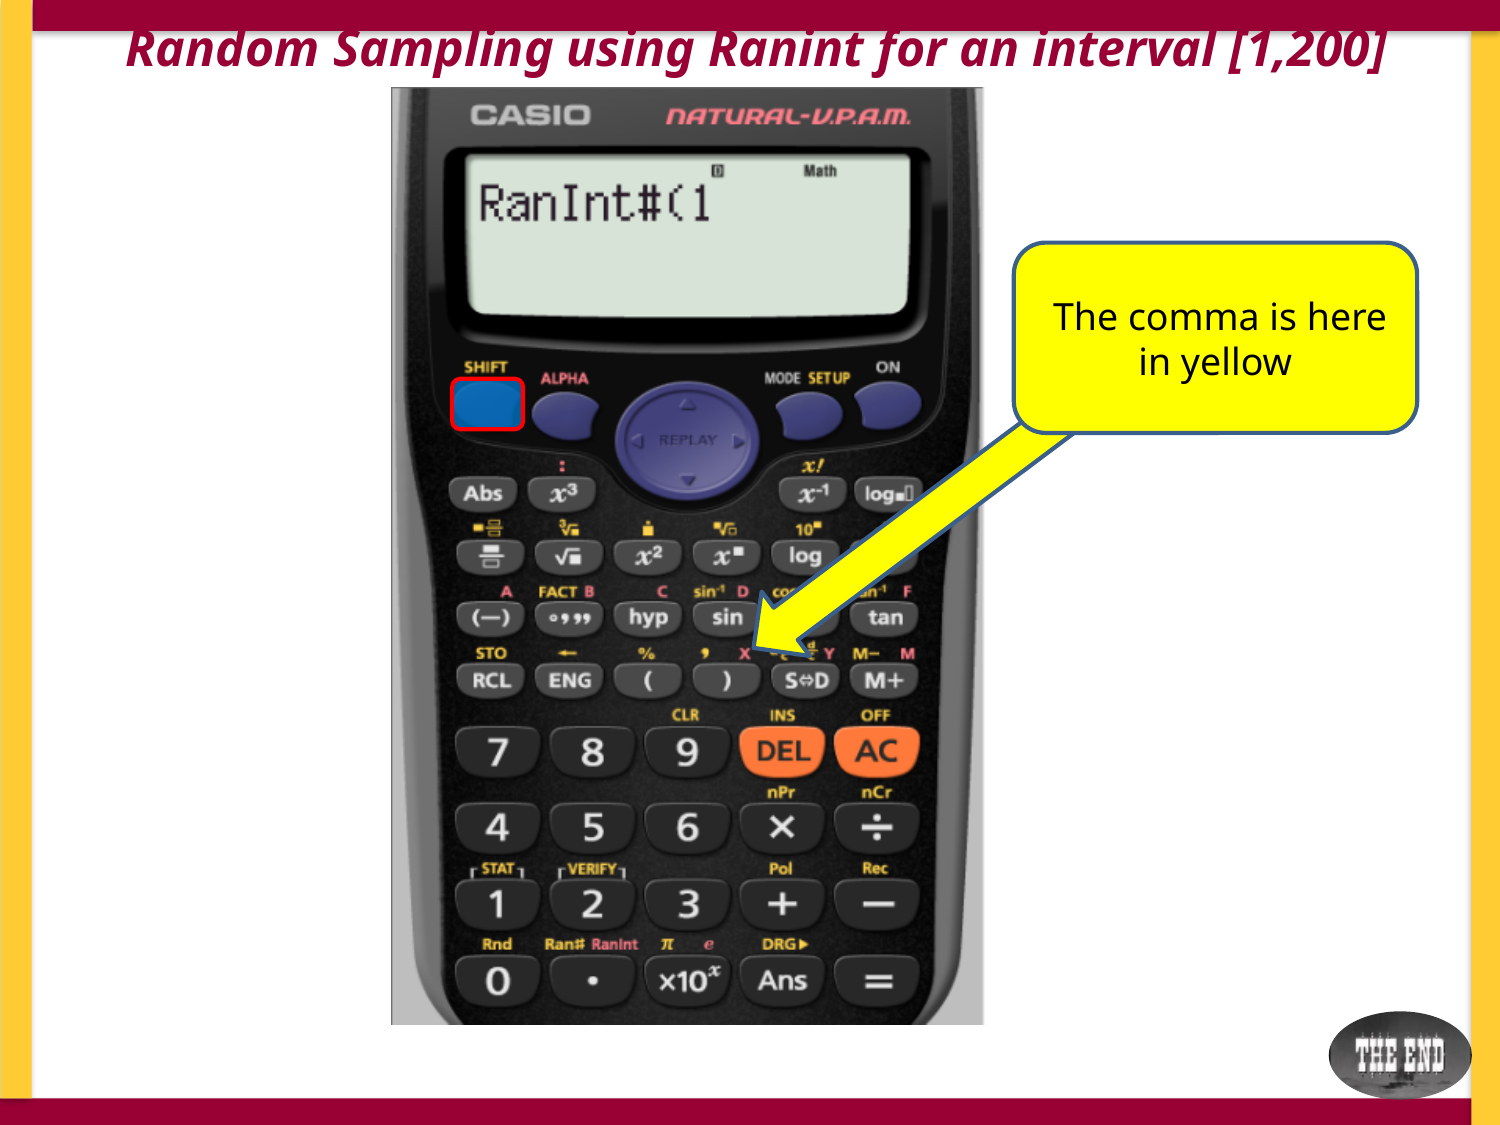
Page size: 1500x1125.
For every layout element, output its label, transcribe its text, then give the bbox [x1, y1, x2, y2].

text_box [991, 422, 1074, 498]
picture [1328, 1011, 1472, 1100]
text_box Random Sampling using Ranint for an interval [1,200] [32, 9, 1481, 85]
picture [391, 86, 986, 1025]
text_box The comma is here in yellow [1011, 240, 1420, 436]
